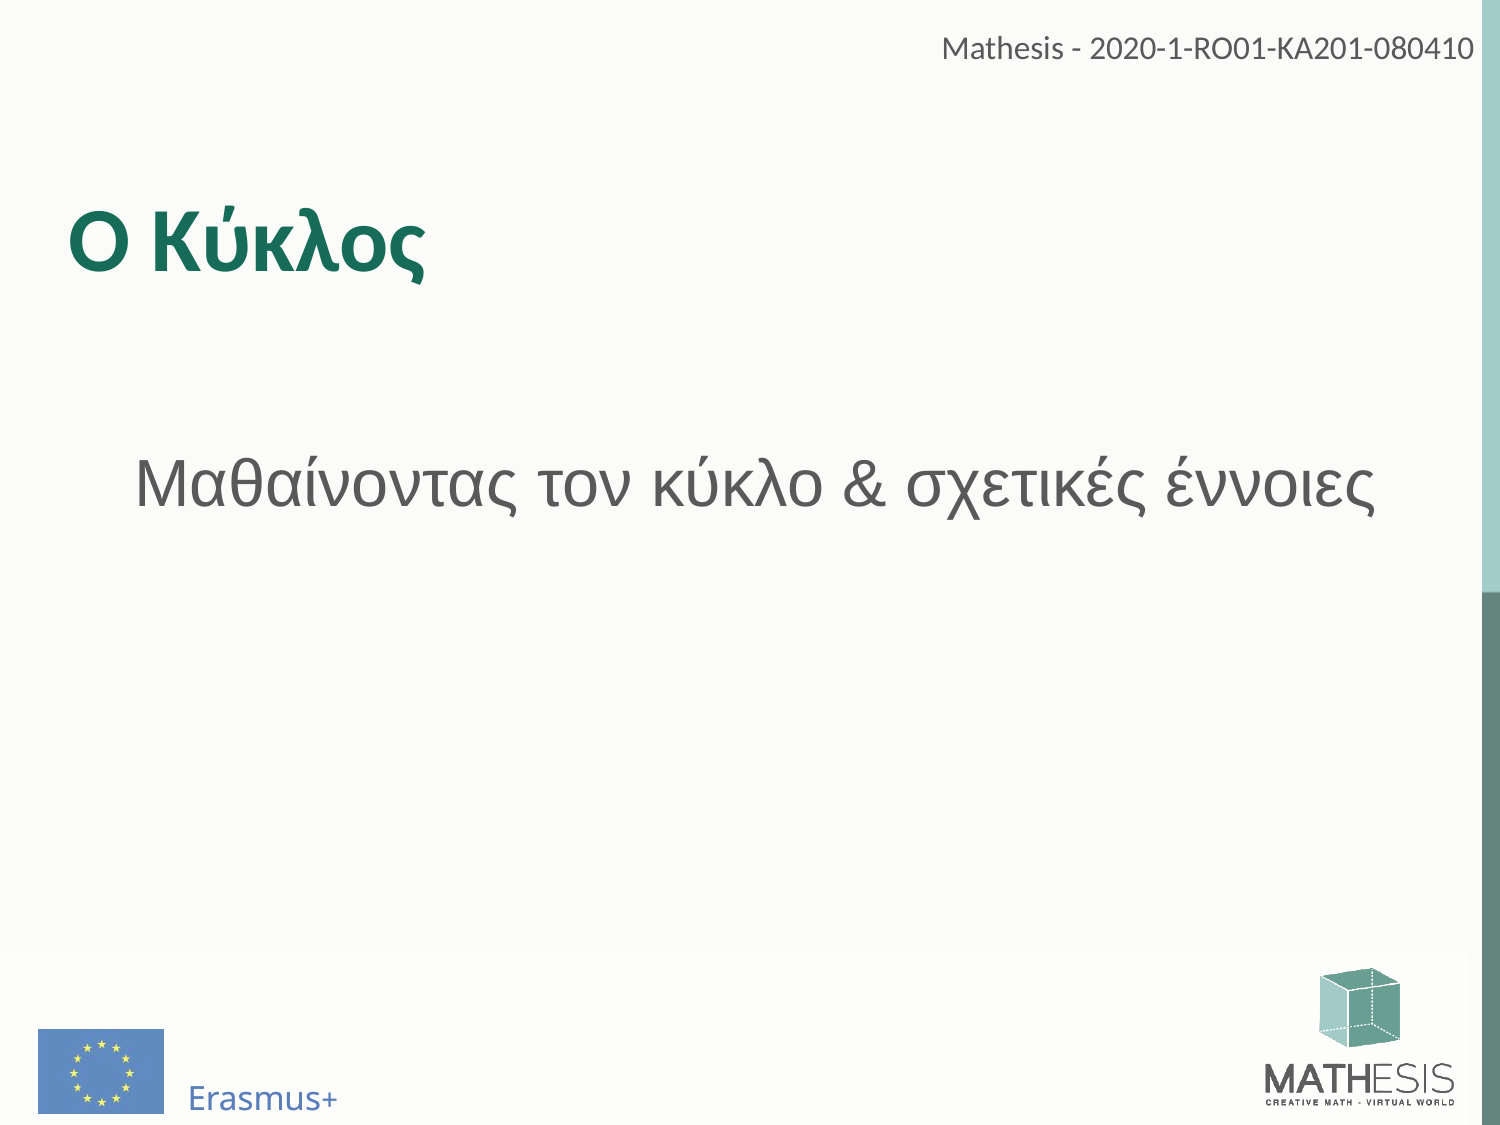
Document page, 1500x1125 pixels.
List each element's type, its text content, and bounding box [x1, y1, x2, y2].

subtitle Μαθαίνοντας τον κύκλο & σχετικές έννοιες [53, 432, 1459, 721]
title Ο Κύκλος [53, 172, 1412, 414]
